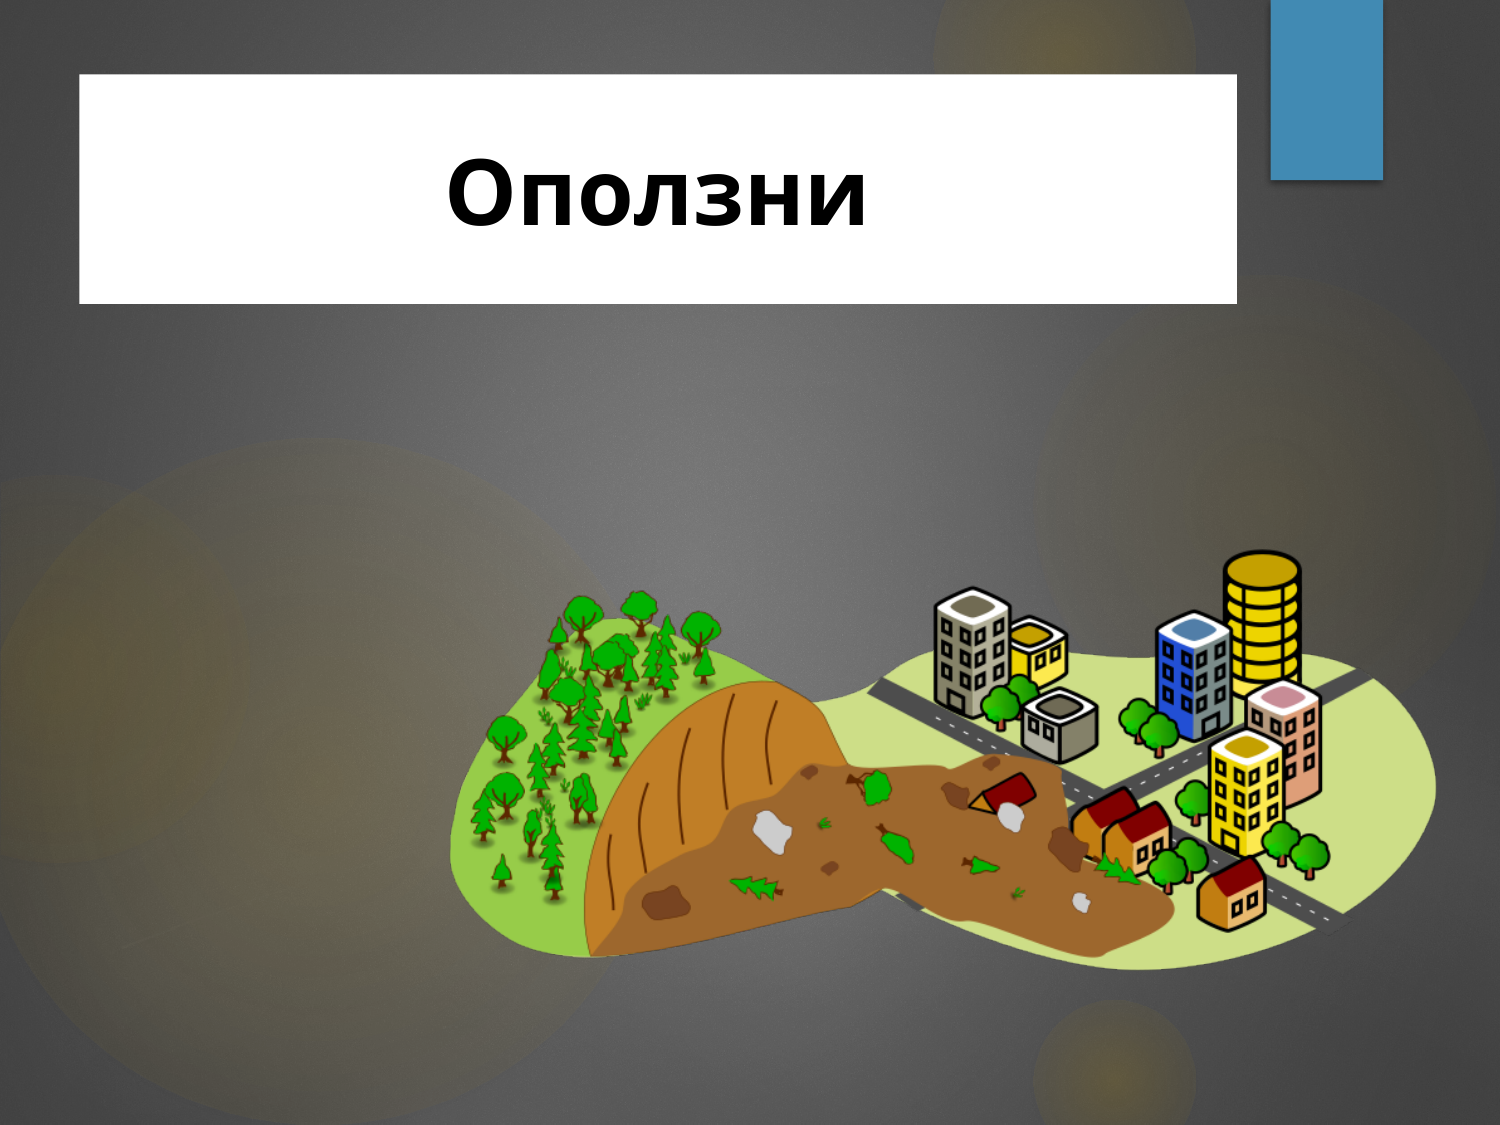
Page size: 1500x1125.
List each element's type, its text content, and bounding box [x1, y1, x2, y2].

picture [441, 537, 1448, 983]
title Оползни [78, 73, 1238, 306]
